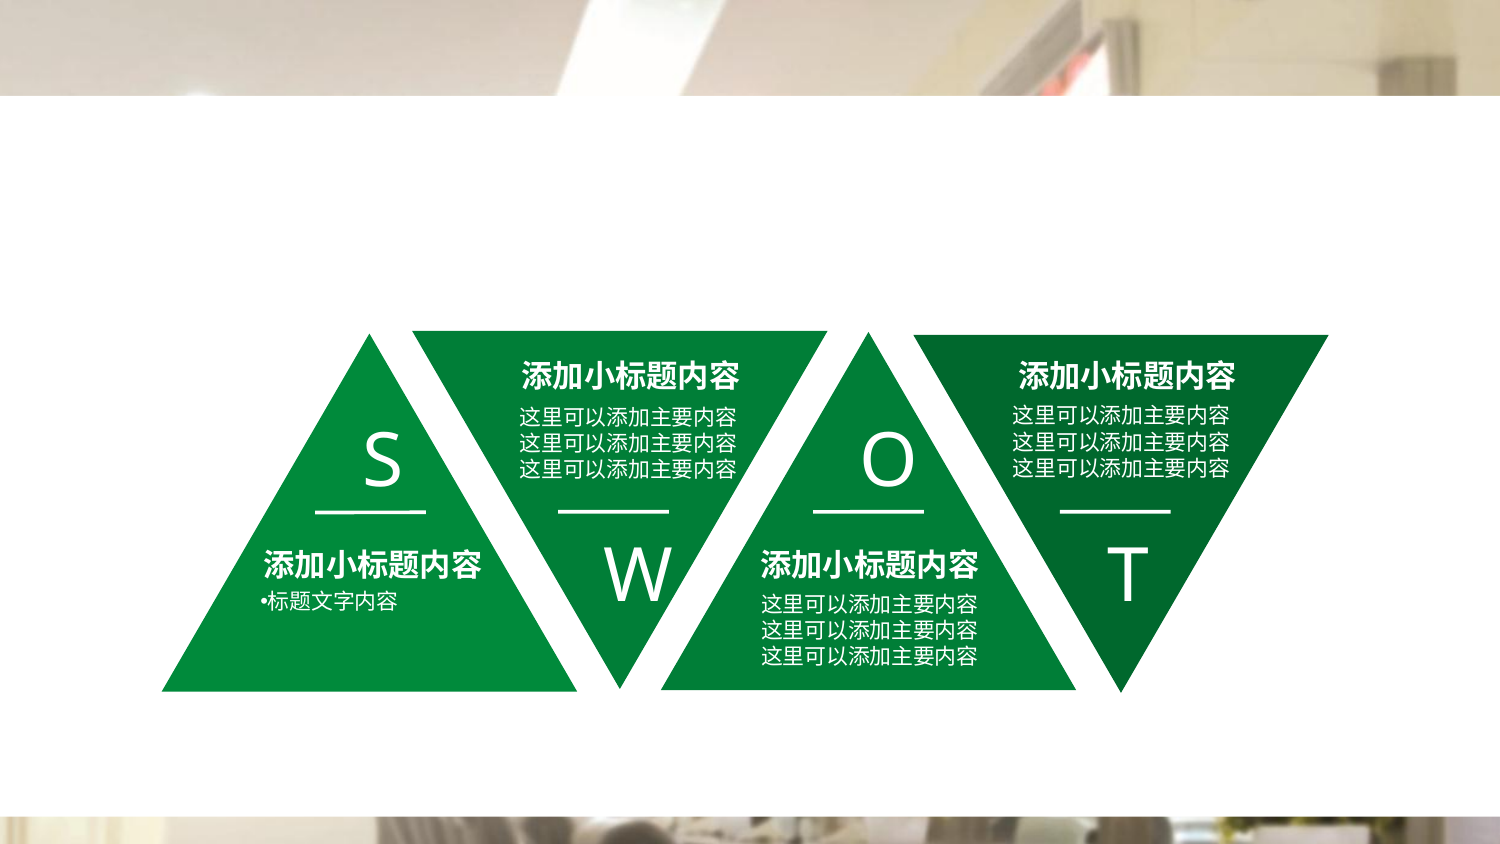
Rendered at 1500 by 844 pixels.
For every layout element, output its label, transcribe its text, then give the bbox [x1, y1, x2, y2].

text_box S [312, 404, 420, 510]
text_box [251, 420, 488, 537]
picture [0, 0, 1500, 95]
text_box 添加小标题内容 [245, 537, 501, 590]
text_box 标题文字内容 [245, 590, 501, 622]
text_box 这里可以添加主要内容这里可以添加主要内容这里可以添加主要内容 [497, 396, 760, 490]
text_box 添加小标题内容 [500, 349, 762, 402]
text_box [660, 550, 1077, 691]
text_box [161, 547, 578, 692]
text_box [582, 624, 658, 689]
text_box 添加小标题内容 [742, 537, 998, 590]
text_box [749, 418, 988, 537]
text_box [504, 490, 736, 573]
text_box 这里可以添加主要内容这里可以添加主要内容这里可以添加主要内容 [997, 402, 1247, 489]
text_box O [818, 404, 933, 510]
text_box [328, 333, 411, 404]
text_box [412, 330, 828, 478]
text_box T [1057, 519, 1165, 624]
text_box 这里可以添加主要内容这里可以添加主要内容这里可以添加主要内容 [742, 590, 998, 677]
text_box [1081, 624, 1161, 693]
text_box [826, 331, 911, 404]
text_box W [552, 519, 689, 624]
text_box [913, 334, 1329, 480]
text_box 添加小标题内容 [997, 349, 1258, 402]
picture [0, 817, 1500, 844]
text_box [1002, 489, 1240, 617]
